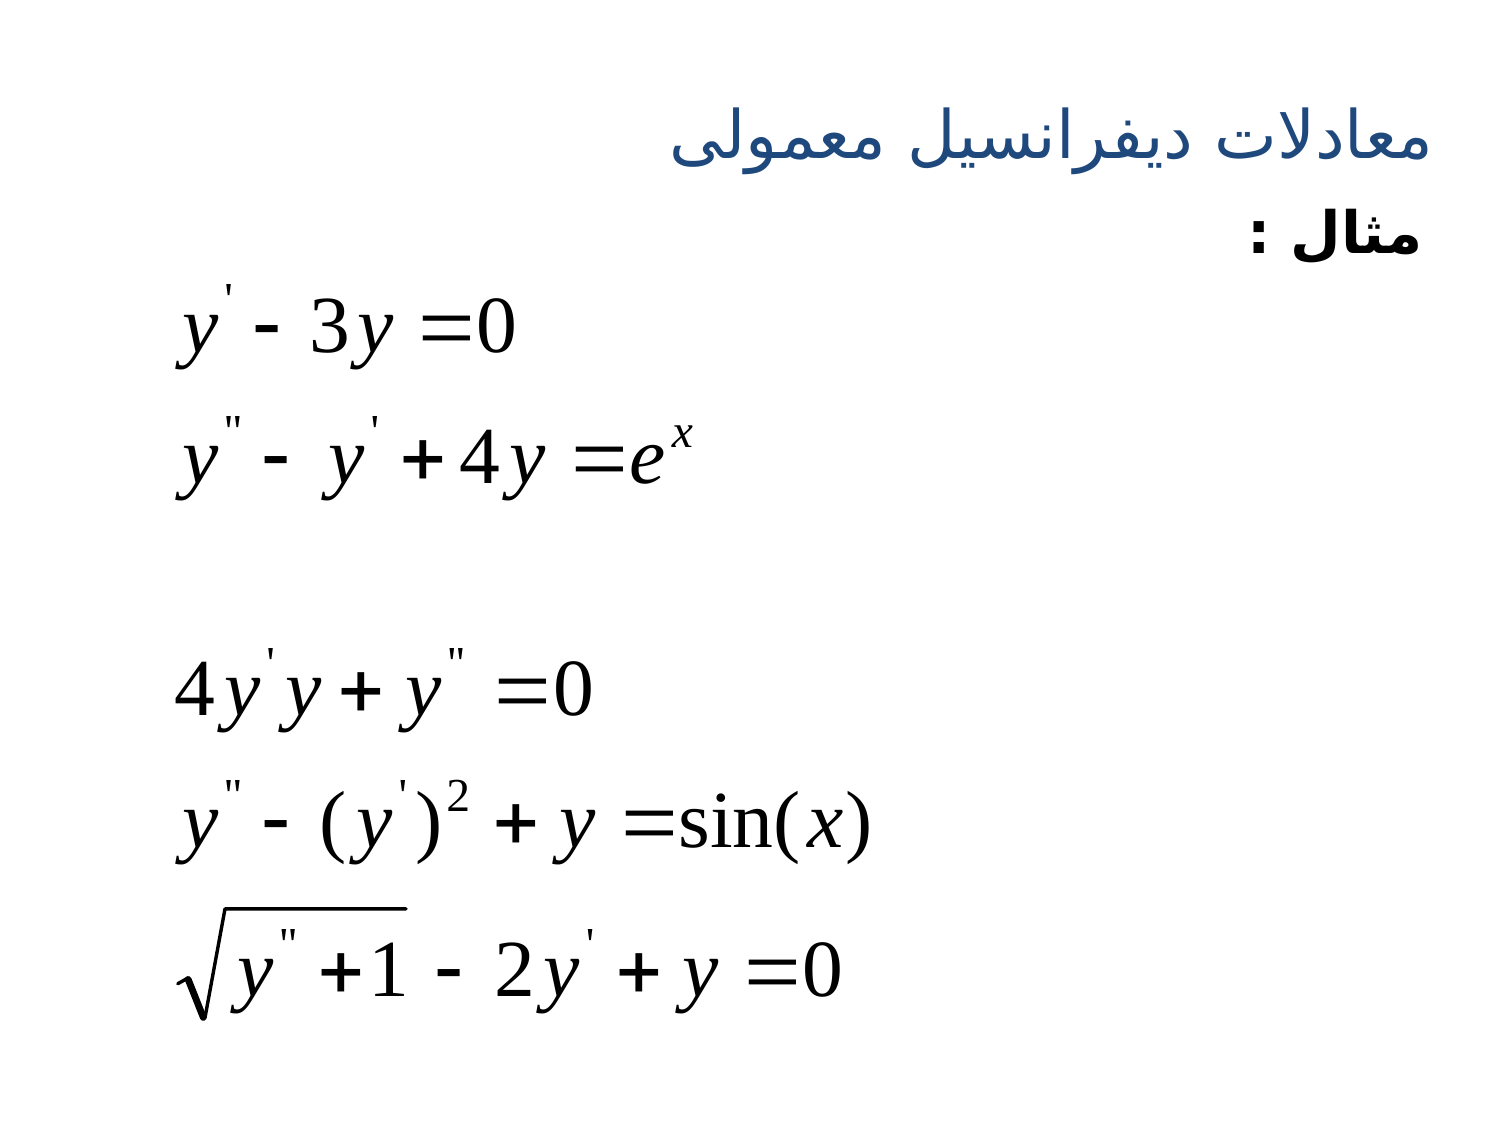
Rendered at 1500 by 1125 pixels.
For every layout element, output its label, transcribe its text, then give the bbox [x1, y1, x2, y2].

title معادلات دیفرانسیل معمولی [237, 74, 1471, 190]
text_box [162, 624, 884, 1037]
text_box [162, 262, 707, 520]
text_box مثال : [37, 187, 1438, 300]
